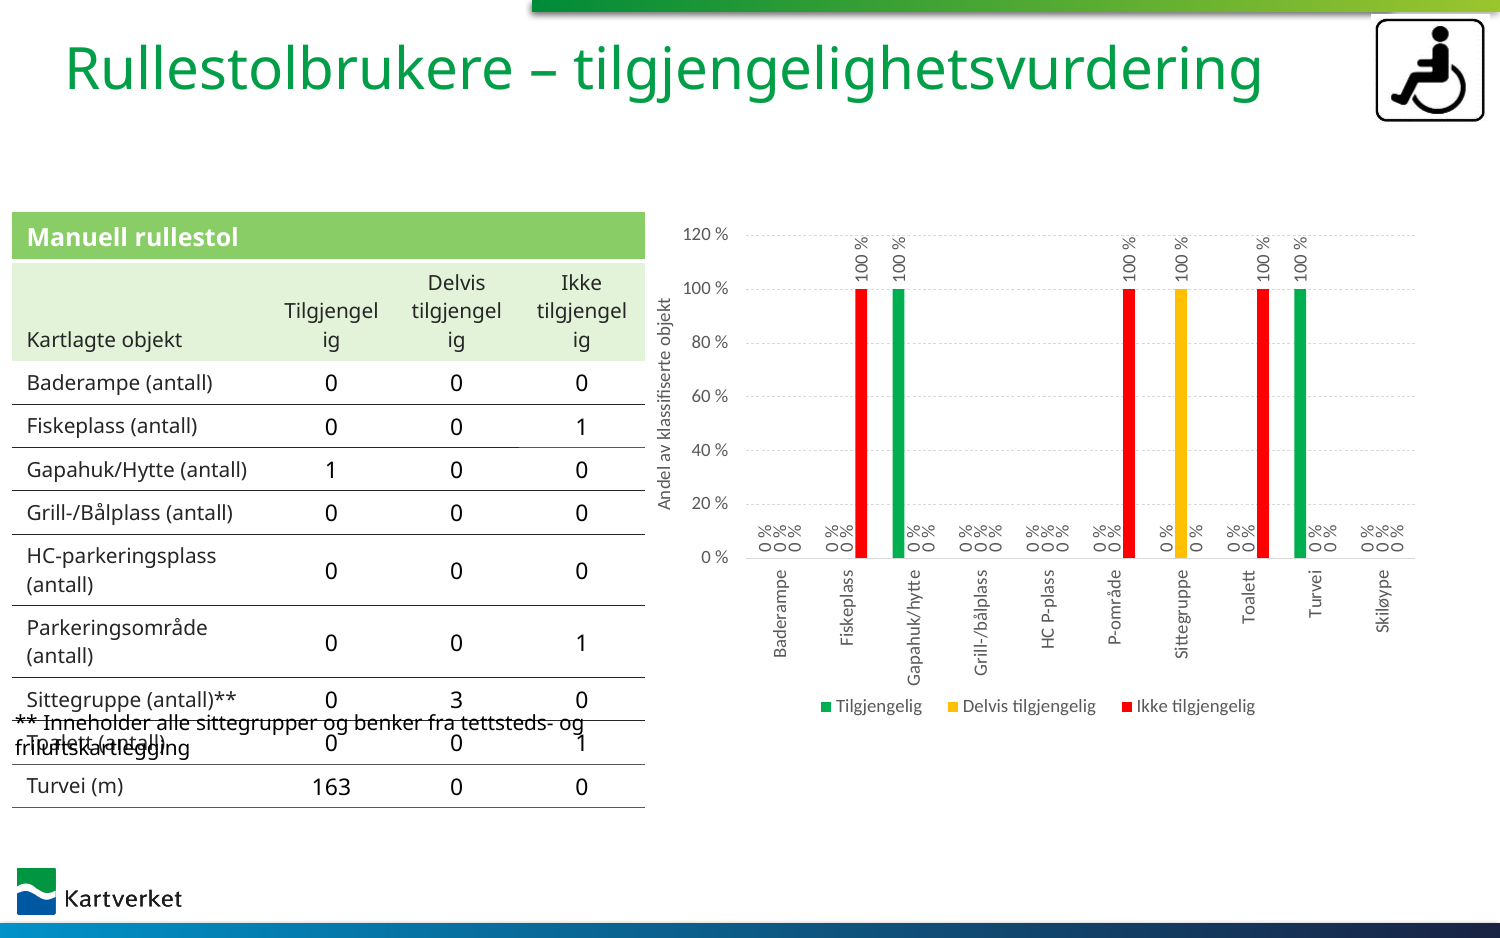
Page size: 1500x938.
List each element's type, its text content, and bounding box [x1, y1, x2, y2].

table_cell 3 [394, 678, 519, 702]
table_cell 163 [269, 768, 394, 807]
table_cell HC-parkeringsplass (antall) [12, 535, 269, 605]
table_cell 0 [394, 405, 519, 447]
table_cell 0 [394, 361, 519, 404]
table_cell 0 [269, 535, 394, 605]
table_cell 0 [394, 768, 519, 807]
table_cell 0 [519, 535, 638, 605]
table_cell 0 [394, 606, 519, 677]
table_cell Gapahuk/Hytte (antall) [12, 448, 269, 490]
text_box Rullestolbrukere – tilgjengelighetsvurdering [49, 12, 1372, 109]
text_box ** Inneholder alle sittegrupper og benker fra tettsteds- og friluftskartlegging [0, 702, 745, 768]
table_cell 0 [519, 678, 638, 702]
table_cell 0 [269, 361, 394, 404]
table_cell 0 [519, 448, 638, 490]
table_cell Tilgjengelig [269, 263, 394, 361]
table_cell 0 [394, 448, 519, 490]
table_cell Kartlagte objekt [12, 263, 269, 361]
table_cell Delvis tilgjengelig [394, 263, 519, 361]
picture [1371, 13, 1491, 127]
table_cell 0 [394, 535, 519, 605]
table_cell 1 [519, 606, 638, 677]
table_cell Baderampe (antall) [12, 361, 269, 404]
table_cell 0 [269, 606, 394, 677]
table_cell 0 [269, 405, 394, 447]
table_cell Parkeringsområde (antall) [12, 606, 269, 677]
table_cell 0 [519, 361, 638, 404]
table_cell 0 [394, 491, 519, 534]
table_cell Sittegruppe (antall)** [12, 678, 269, 702]
table_cell Turvei (m) [12, 768, 269, 807]
table_cell Ikke tilgjengelig [519, 263, 638, 361]
table_cell Grill-/Bålplass (antall) [12, 491, 269, 534]
table_cell 0 [269, 491, 394, 534]
table_cell 1 [519, 405, 638, 447]
table_cell 0 [519, 491, 638, 534]
table_cell 0 [519, 768, 645, 807]
table_header Manuell rullestol [12, 212, 645, 259]
picture [643, 218, 1427, 728]
table_cell 0 [269, 678, 394, 702]
table_cell 1 [269, 448, 394, 490]
table_cell Fiskeplass (antall) [12, 405, 269, 447]
